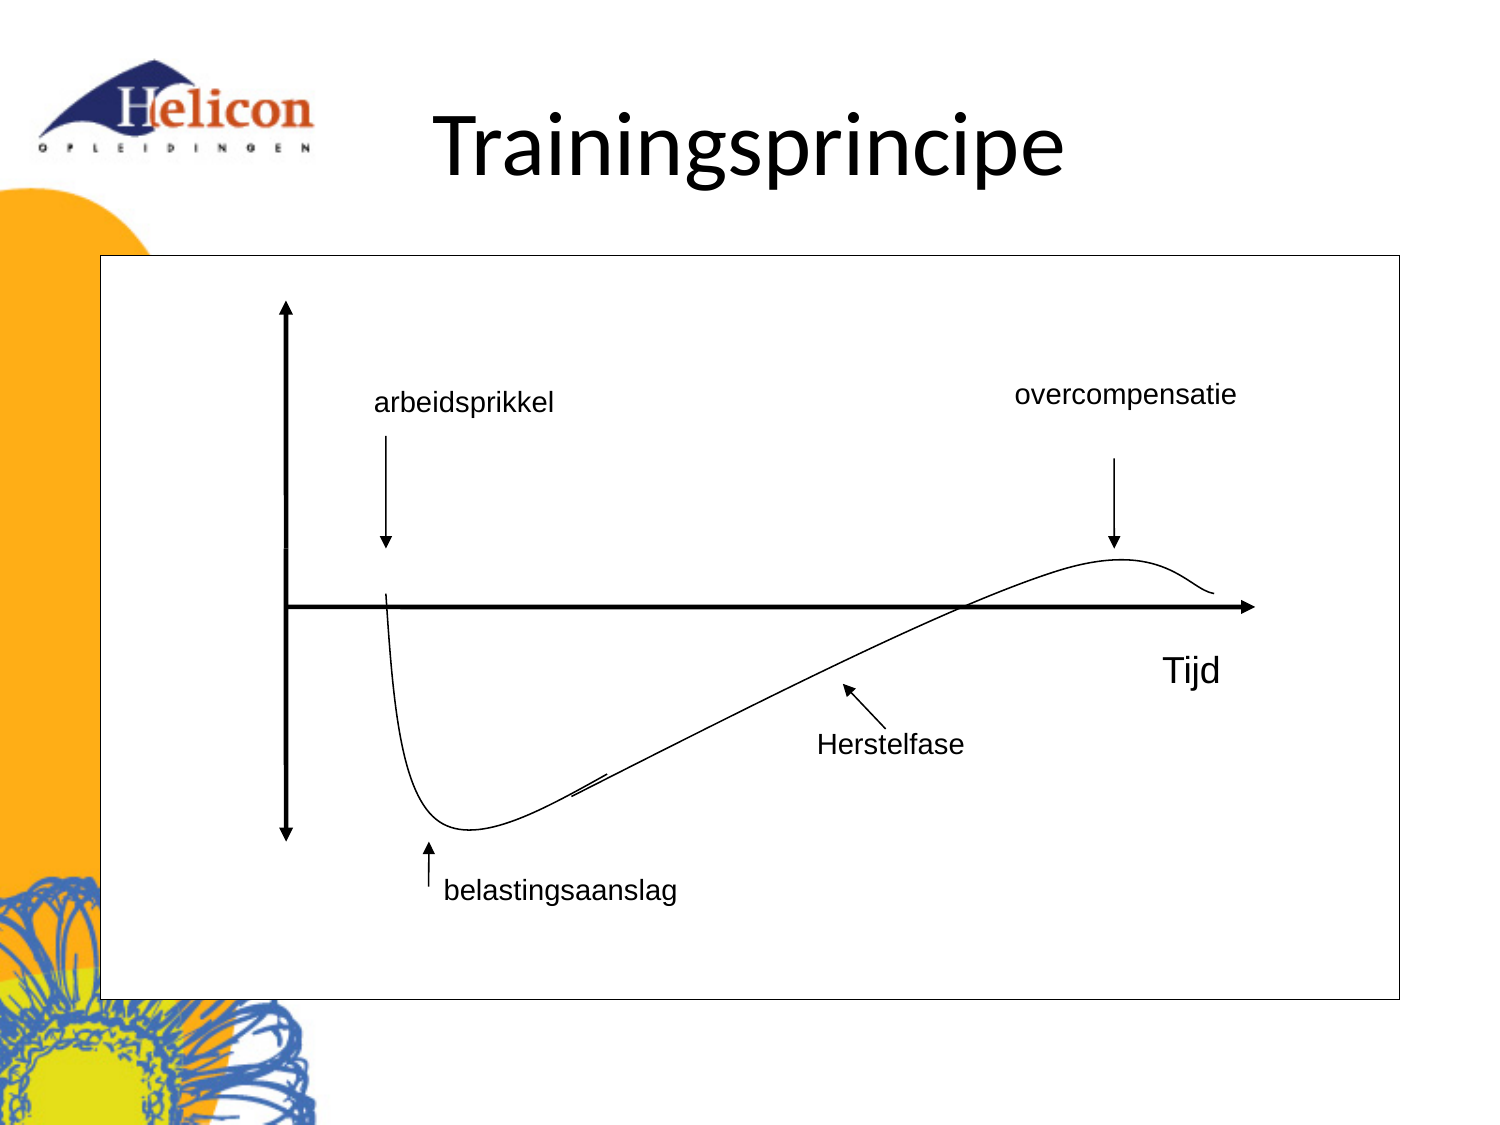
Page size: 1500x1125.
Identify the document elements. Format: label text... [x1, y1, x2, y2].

title Trainingsprincipe [75, 45, 1425, 233]
picture [0, 0, 1500, 1125]
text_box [100, 255, 1400, 1000]
